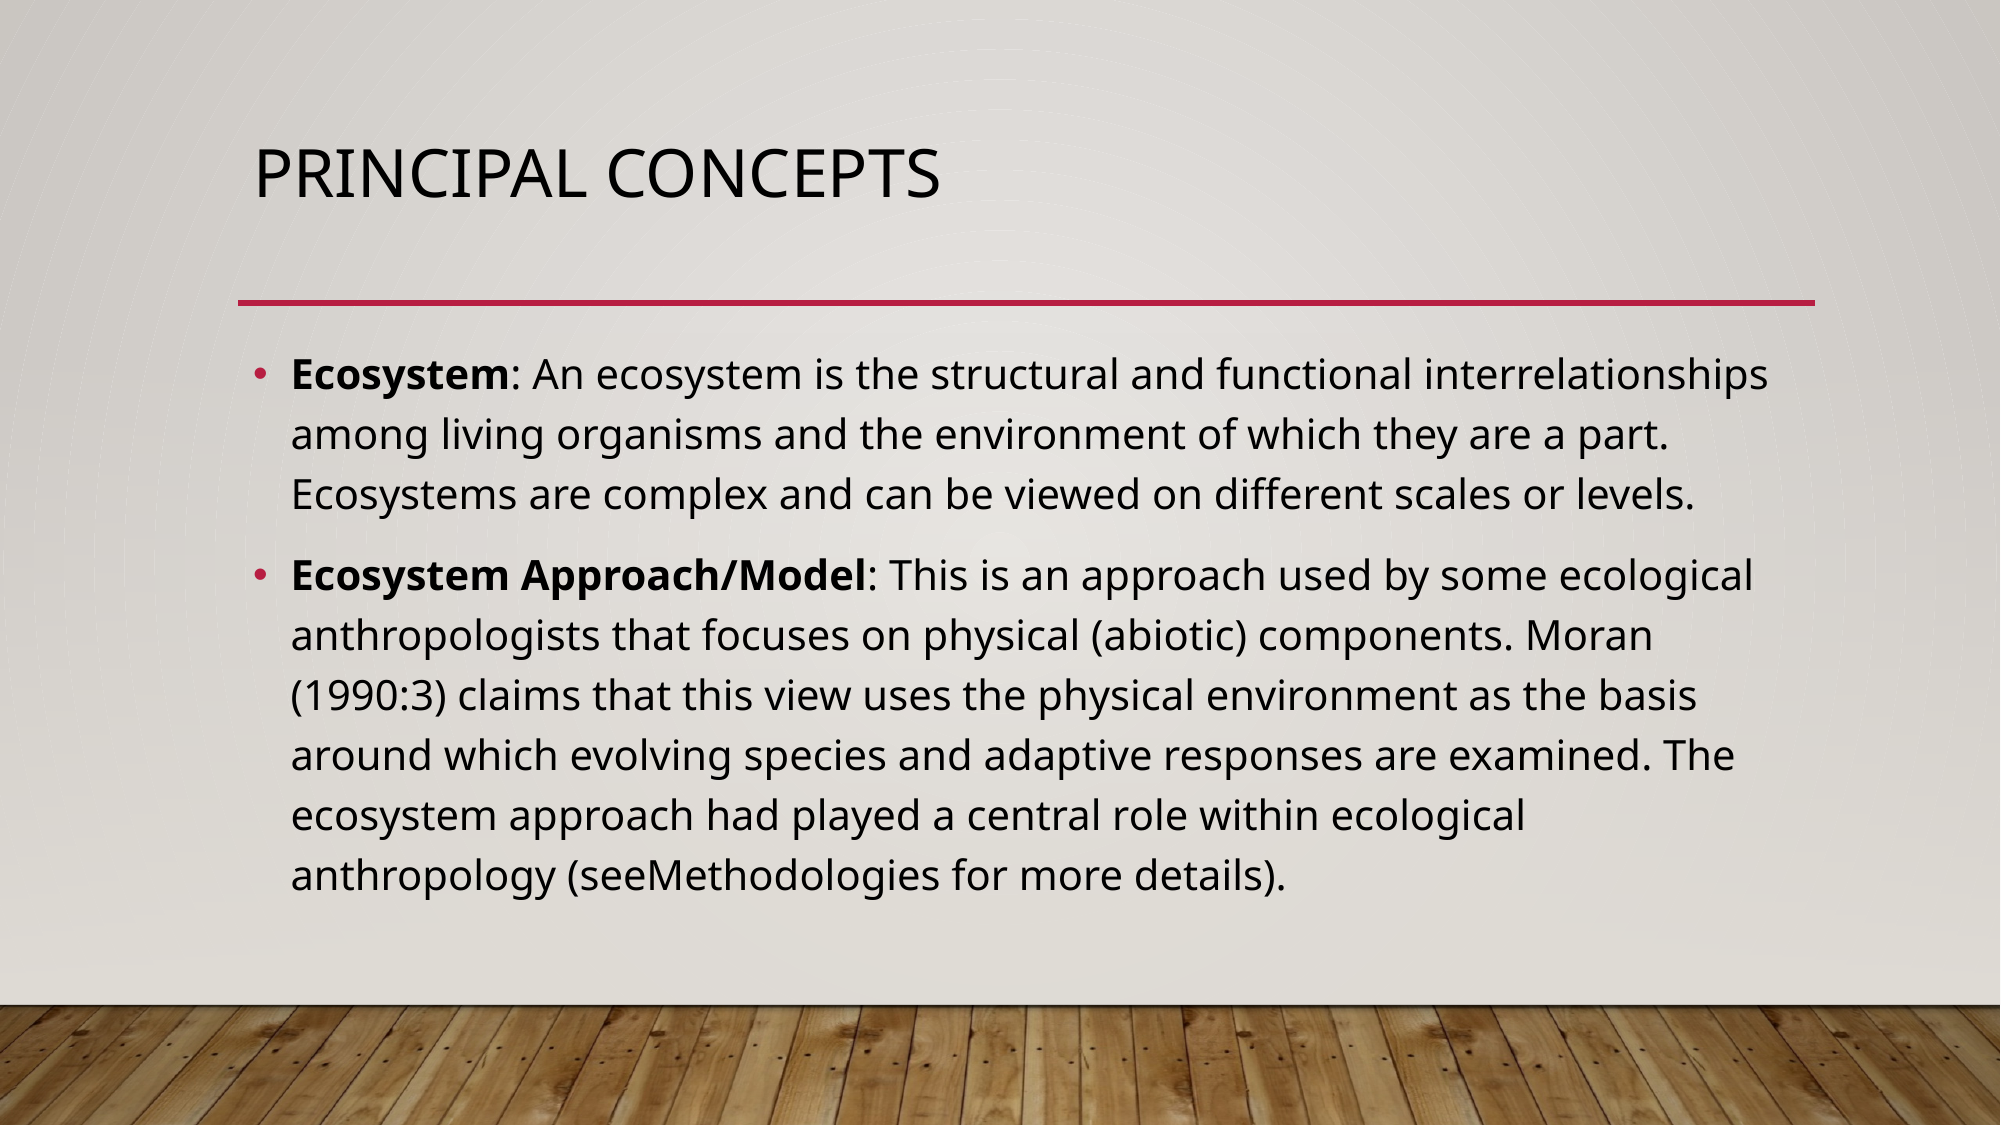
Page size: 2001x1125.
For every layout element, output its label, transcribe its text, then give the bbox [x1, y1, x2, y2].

picture [0, 1005, 2000, 1125]
title PRINCIPAL CONCEPTS [238, 131, 1814, 305]
list Ecosystem: An ecosystem is the structural and functional interrelationships among living organisms and the environment of which they are a part. Ecosystems are complex and can be viewed on different scales or levels. Ecosystem Approach/Model: This is an approach used by some ecological anthropologists that focuses on physical (abiotic) components. Moran (1990:3) claims that this view uses the physical environment as the basis around which evolving species and adaptive responses are examined. The ecosystem approach had played a central role within ecological anthropology (seeMethodologies for more details). [238, 330, 1814, 897]
